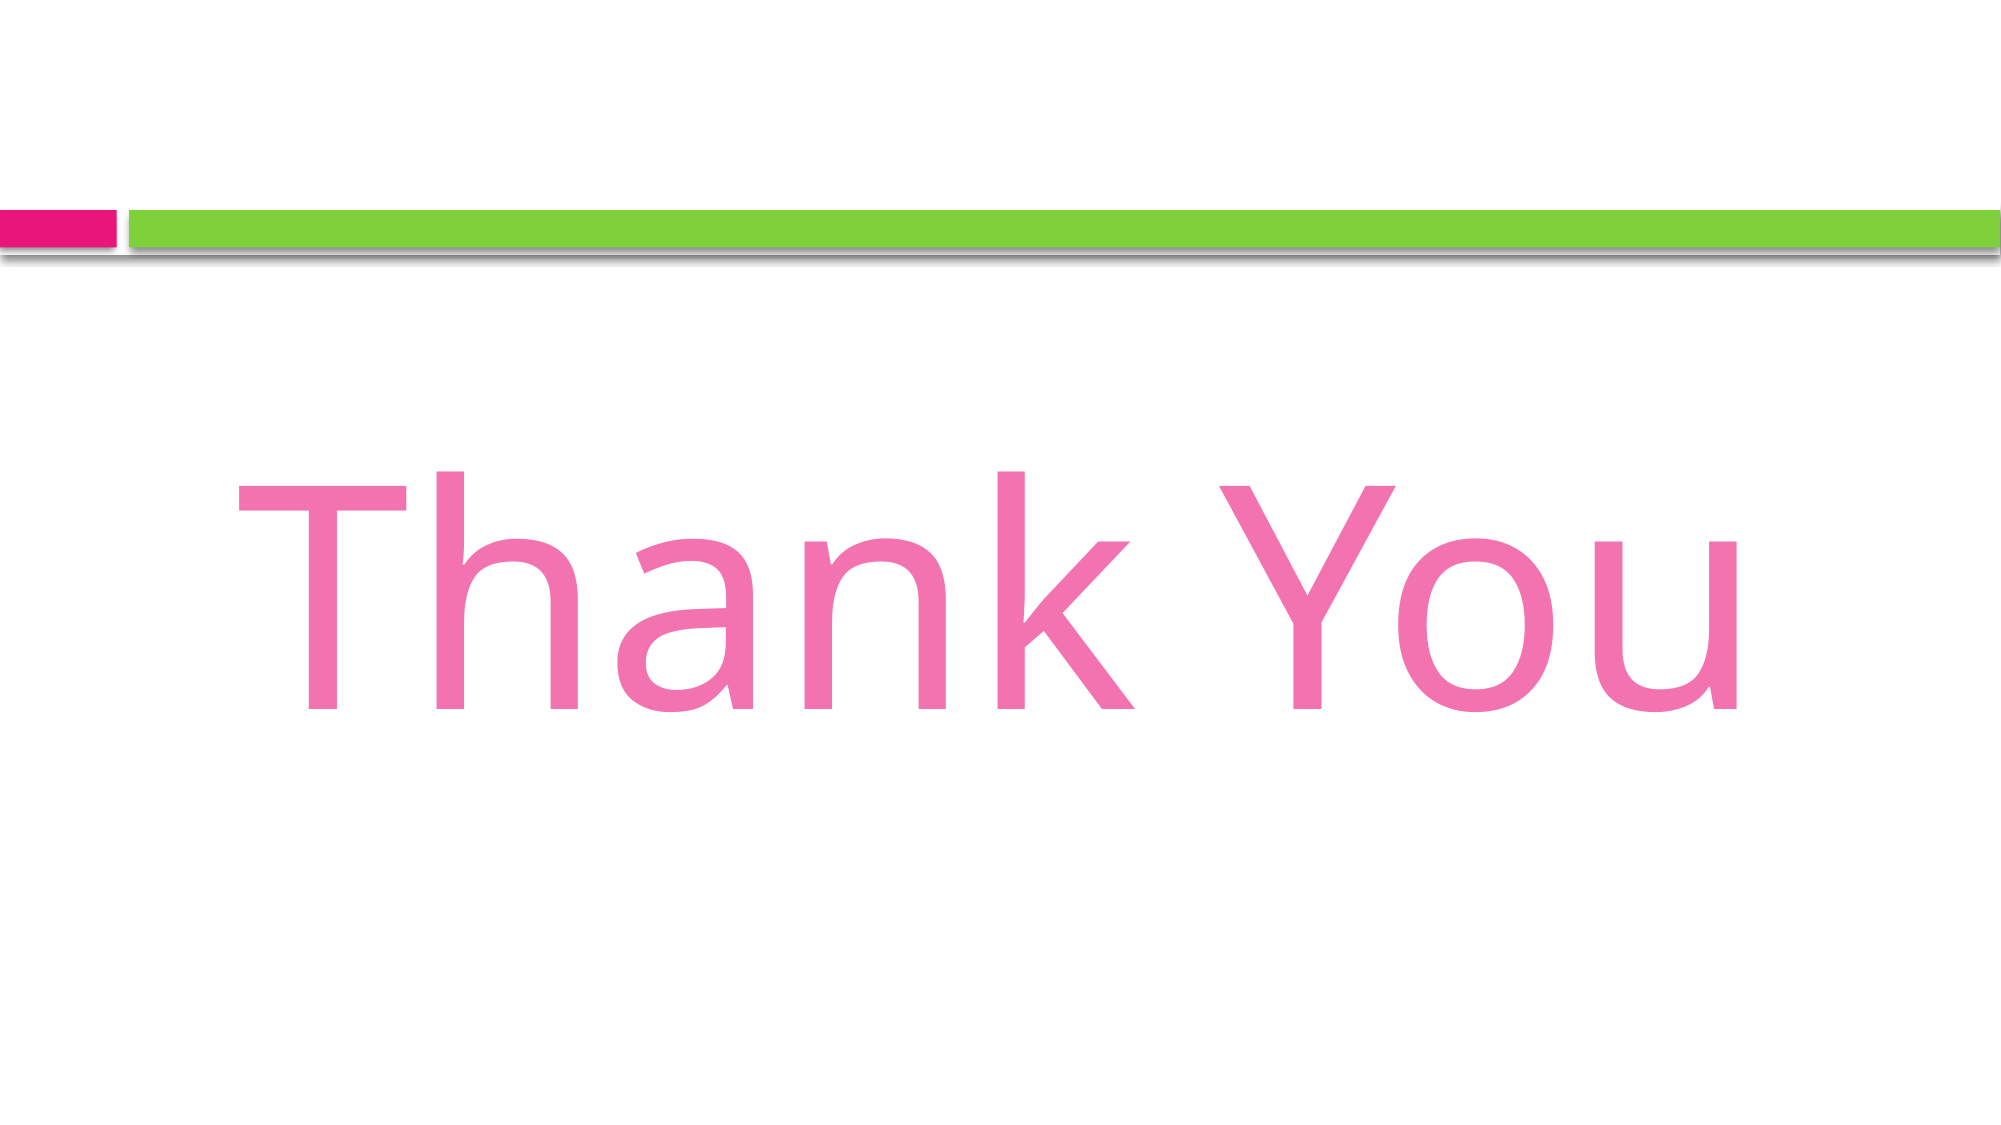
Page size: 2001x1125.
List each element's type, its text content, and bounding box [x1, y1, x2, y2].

list Thank You [0, 0, 2000, 1094]
